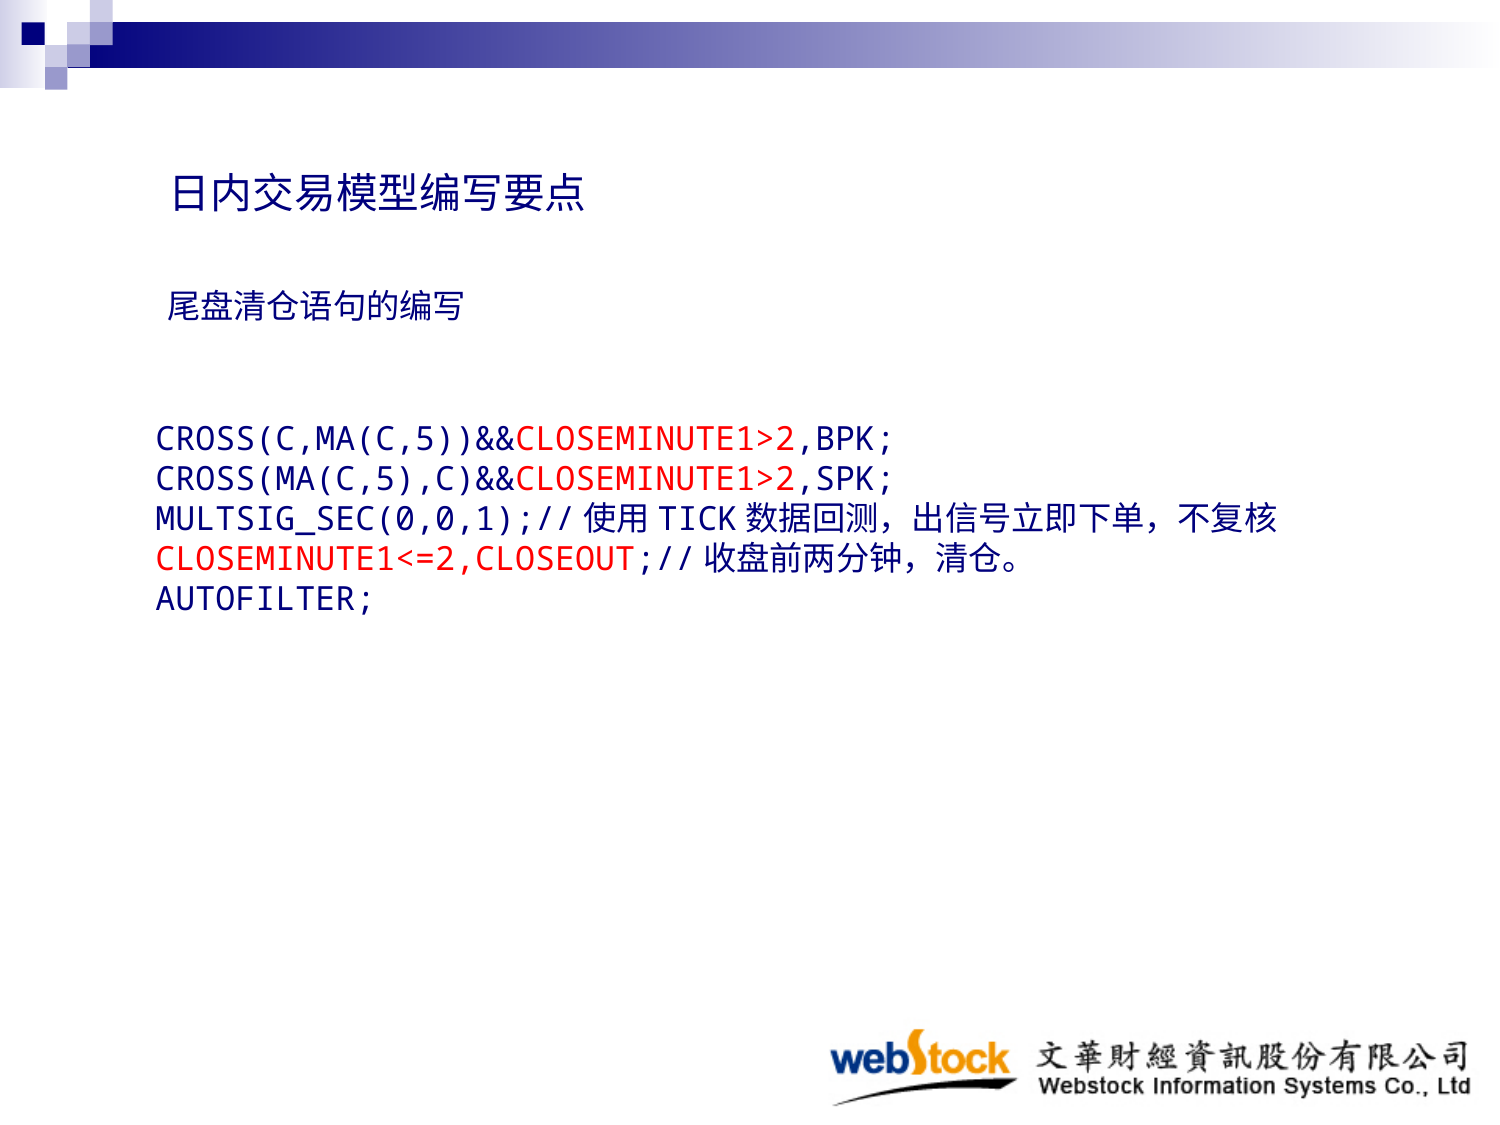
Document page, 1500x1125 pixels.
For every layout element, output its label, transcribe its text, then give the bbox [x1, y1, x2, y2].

text_box CROSS(C,MA(C,5))&&CLOSEMINUTE1>2,BPK; CROSS(MA(C,5),C)&&CLOSEMINUTE1>2,SPK; MULTSIG_SEC(0,0,1);//使用TICK数据回测，出信号立即下单，不复核 CLOSEMINUTE1<=2,CLOSEOUT;//收盘前两分钟，清仓。 AUTOFILTER; [140, 410, 1325, 625]
text_box 尾盘清仓语句的编写 [152, 257, 1325, 333]
picture [817, 1006, 1500, 1125]
text_box 日内交易模型编写要点 [154, 159, 875, 225]
